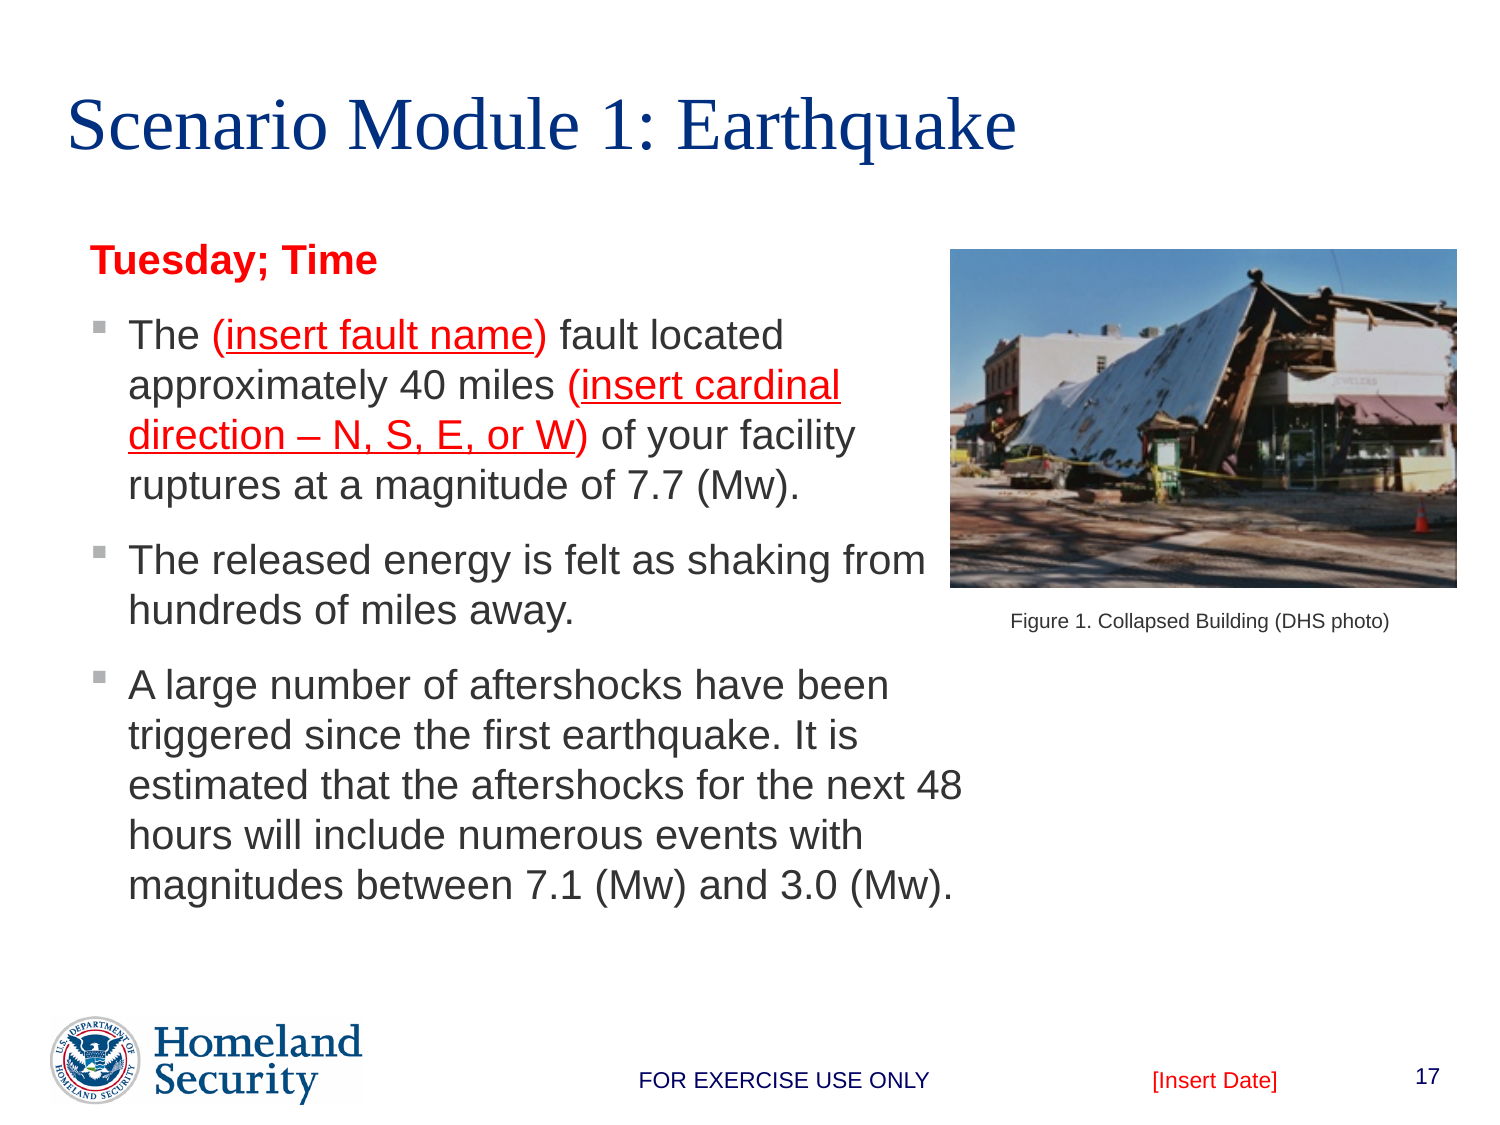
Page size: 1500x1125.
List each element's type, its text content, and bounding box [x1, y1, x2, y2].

picture [50, 1016, 363, 1105]
list Tuesday; Time The (insert fault name) fault located approximately 40 miles (insert cardinal direction – N, S, E, or W) of your facility ruptures at a magnitude of 7.7 (Mw). The released energy is felt as shaking from hundreds of miles away. A large number of aftershocks have been triggered since the first earthquake. It is estimated that the aftershocks for the next 48 hours will include numerous events with magnitudes between 7.1 (Mw) and 3.0 (Mw). [75, 224, 1000, 1013]
text_box Figure 1. Collapsed Building (DHS photo) [950, 600, 1450, 640]
title Scenario Module 1: Earthquake [51, 0, 1278, 173]
slide_number 17 [1399, 1053, 1476, 1097]
picture [949, 249, 1457, 588]
